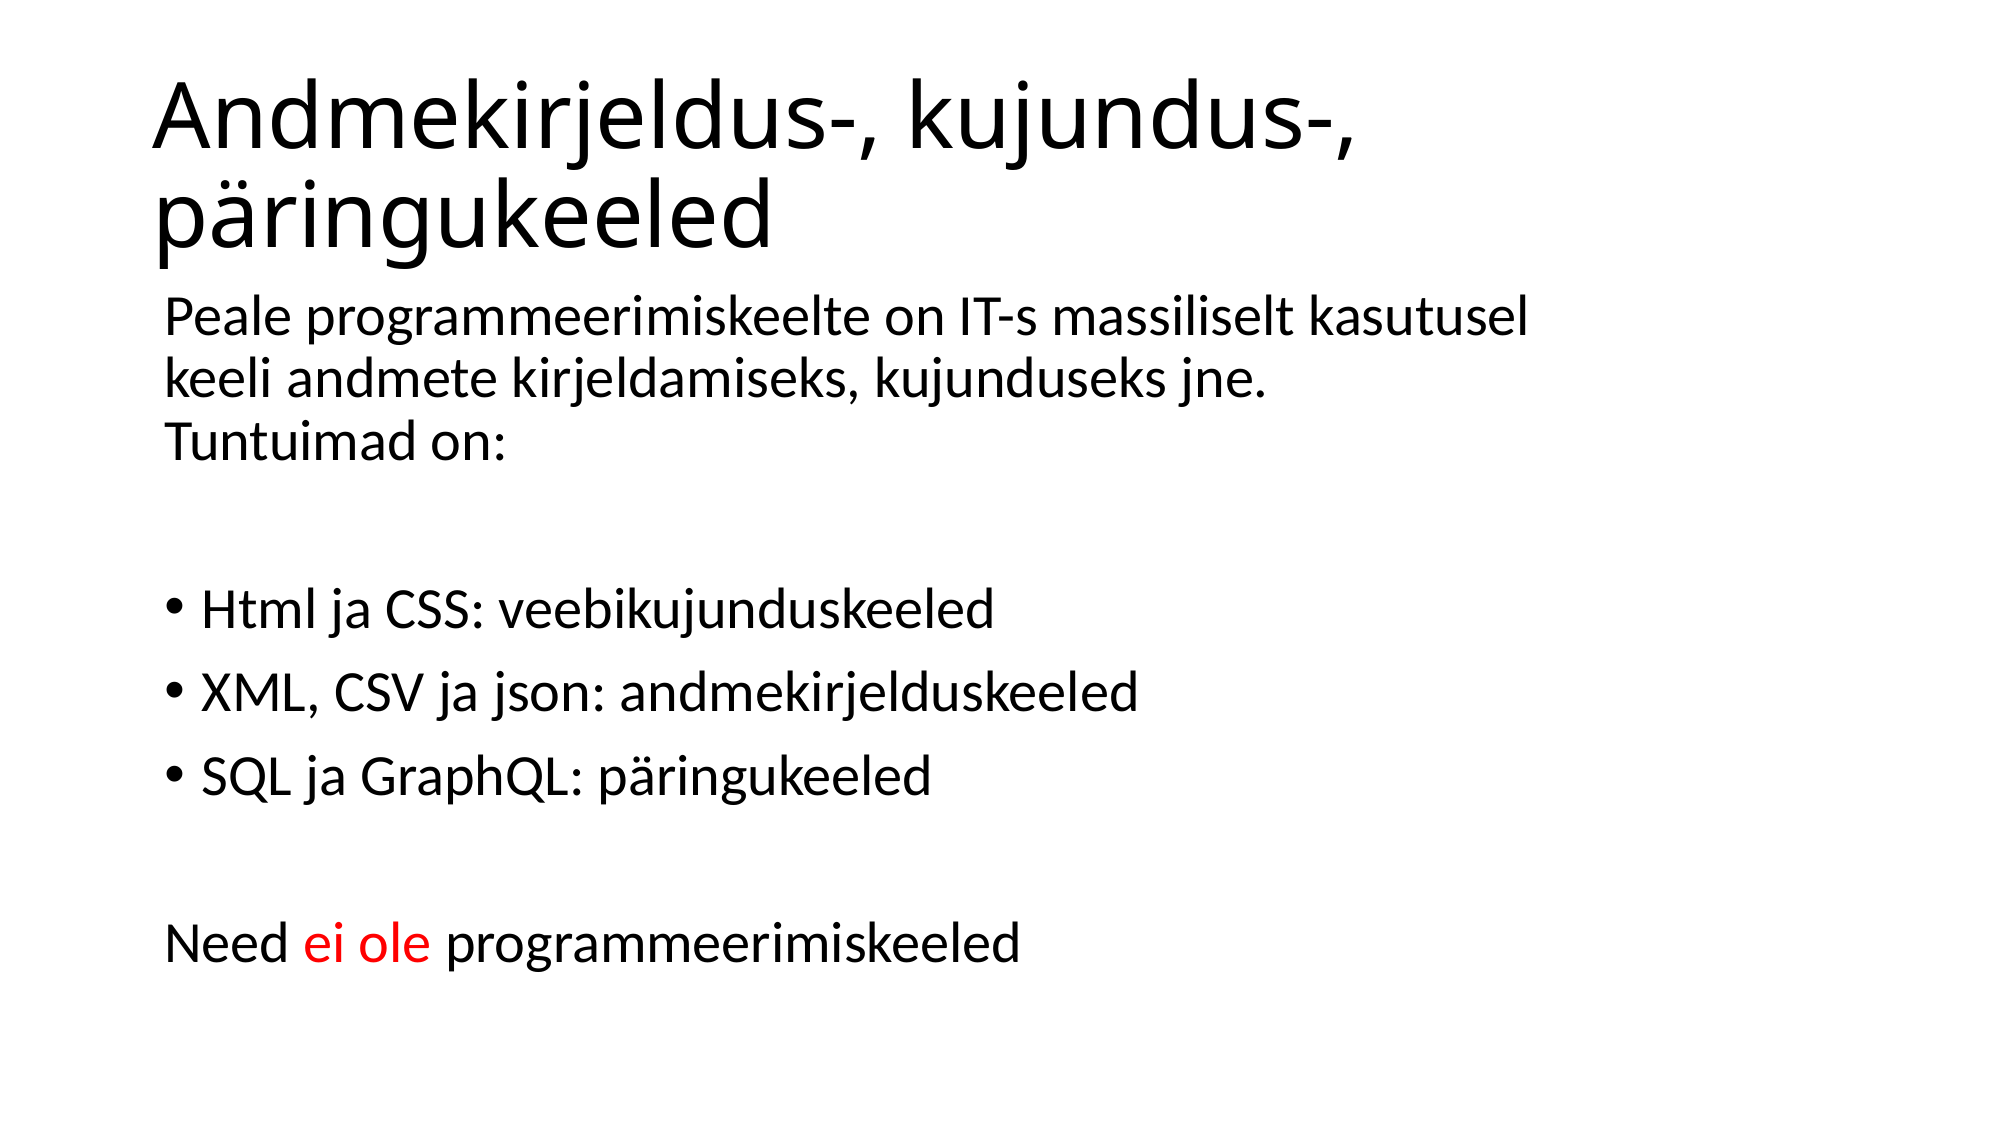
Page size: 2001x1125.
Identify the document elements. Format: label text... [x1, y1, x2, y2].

list Peale programmeerimiskeelte on IT-s massiliselt kasutusel keeli andmete kirjeldamiseks, kujunduseks jne. Tuntuimad on: Html ja CSS: veebikujunduskeeled XML, CSV ja json: andmekirjelduskeeled SQL ja GraphQL: päringukeeled Need ei ole programmeerimiskeeled [149, 277, 1547, 1020]
title Andmekirjeldus-, kujundus-, päringukeeled [137, 59, 1863, 278]
